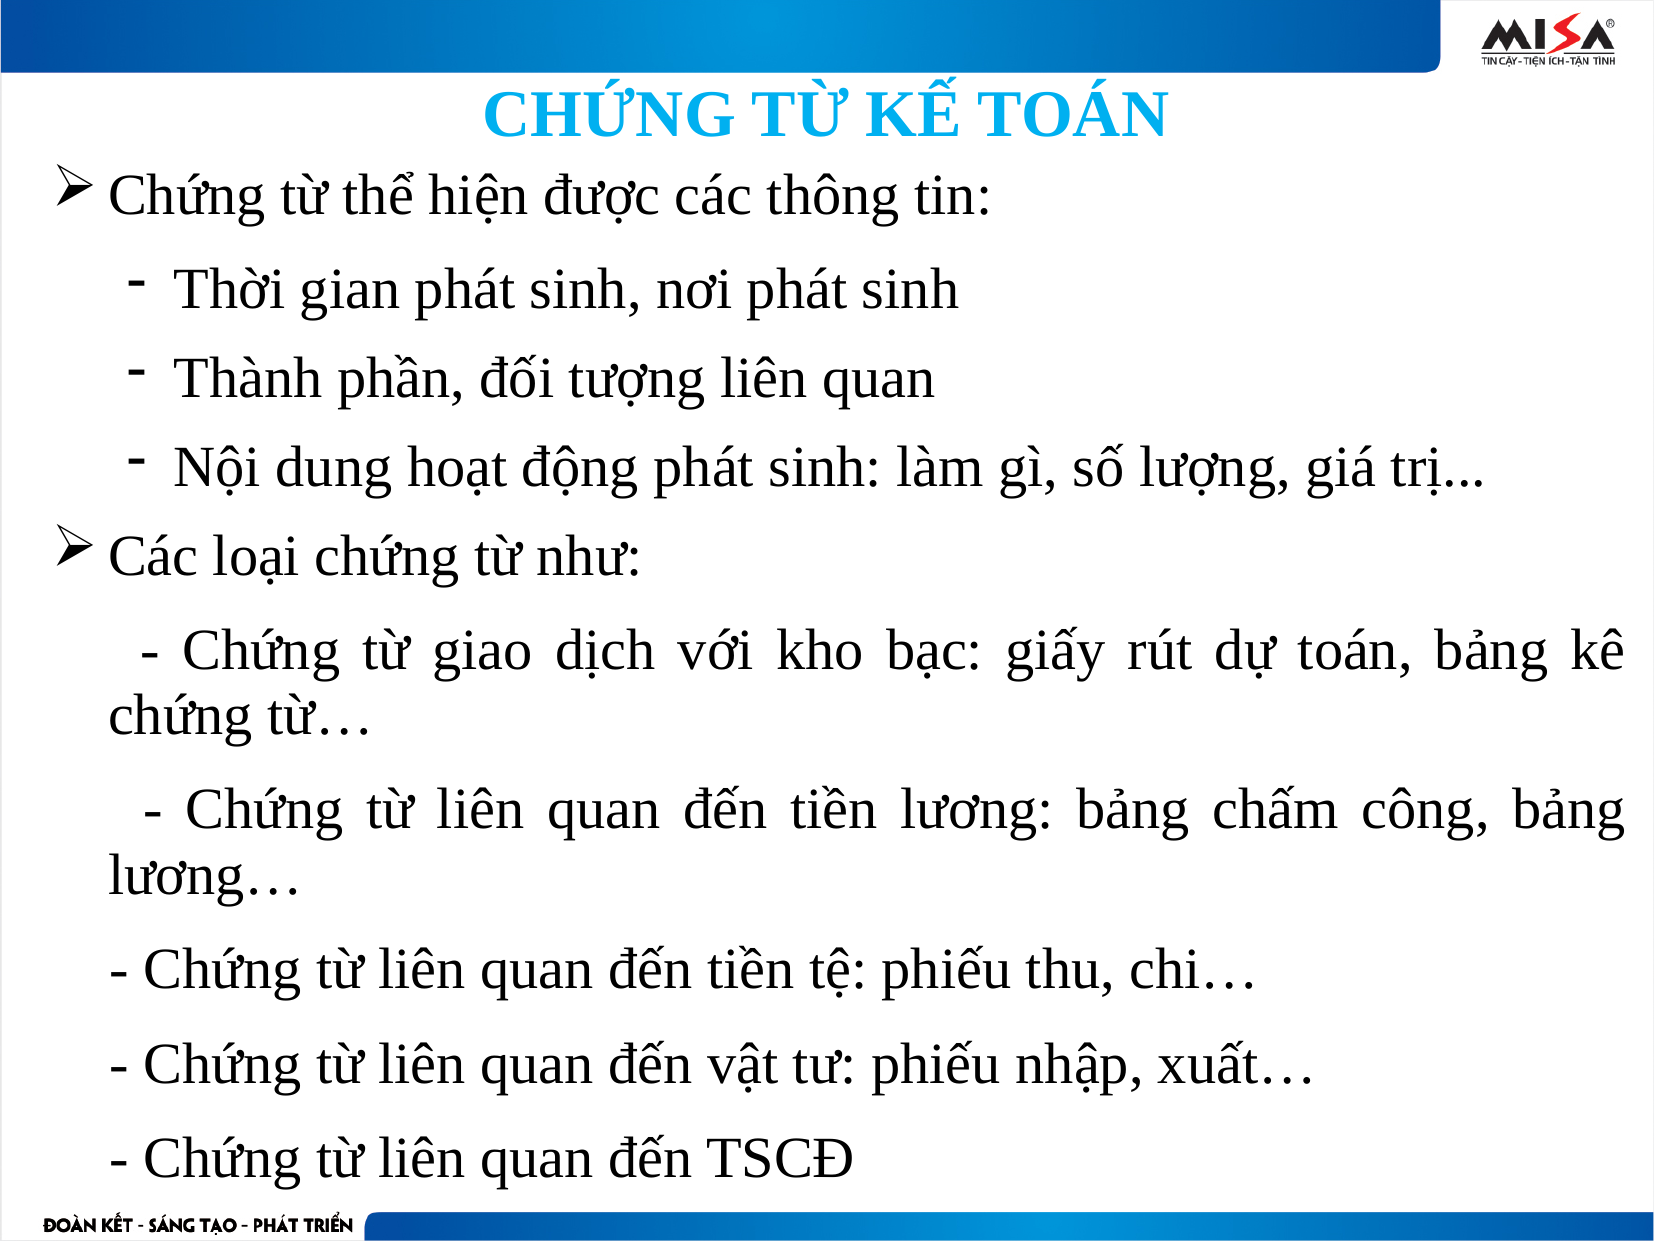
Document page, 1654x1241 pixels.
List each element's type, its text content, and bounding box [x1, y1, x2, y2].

list Chứng từ thể hiện được các thông tin: Thời gian phát sinh, nơi phát sinh Thành phần, đối tượng liên quan Nội dung hoạt động phát sinh: làm gì, số lượng, giá trị... Các loại chứng từ như: - Chứng từ giao dịch với kho bạc: giấy rút dự toán, bảng kê chứng từ… - Chứng từ liên quan đến tiền lương: bảng chấm công, bảng lương… - Chứng từ liên quan đến tiền tệ: phiếu thu, chi… - Chứng từ liên quan đến vật tư: phiếu nhập, xuất… - Chứng từ liên quan đến TSCĐ [51, 157, 1628, 1133]
title CHỨNG TỪ KẾ TOÁN [82, 44, 1571, 157]
picture [0, 0, 1654, 1241]
